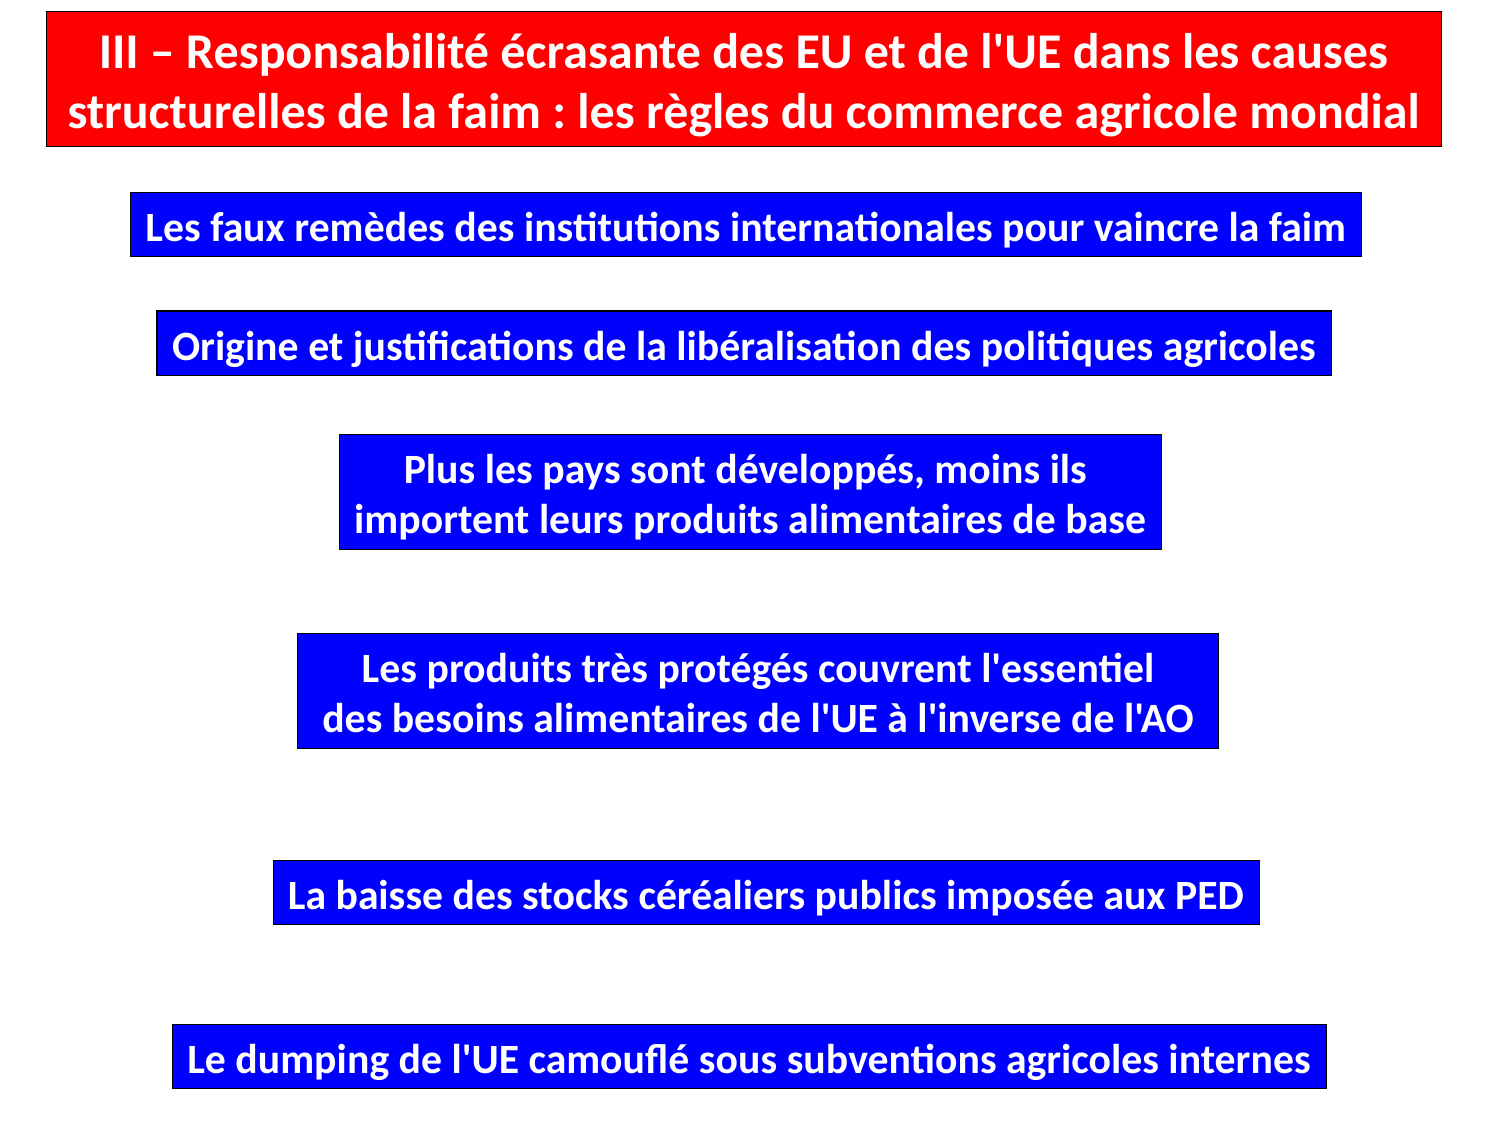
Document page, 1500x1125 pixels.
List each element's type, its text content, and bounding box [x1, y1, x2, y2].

text_box III – Responsabilité écrasante des EU et de l'UE dans les causes structurelles de la faim : les règles du commerce agricole mondial [46, 11, 1442, 147]
text_box La baisse des stocks céréaliers publics imposée aux PED [273, 860, 1260, 925]
text_box Les faux remèdes des institutions internationales pour vaincre la faim [130, 192, 1362, 257]
text_box Origine et justifications de la libéralisation des politiques agricoles [157, 310, 1332, 376]
text_box Le dumping de l'UE camouflé sous subventions agricoles internes [172, 1024, 1327, 1089]
text_box Plus les pays sont développés, moins ils importent leurs produits alimentaires de base [339, 434, 1162, 550]
text_box Les produits très protégés couvrent l'essentiel des besoins alimentaires de l'UE à l'inverse de l'AO [297, 633, 1219, 749]
